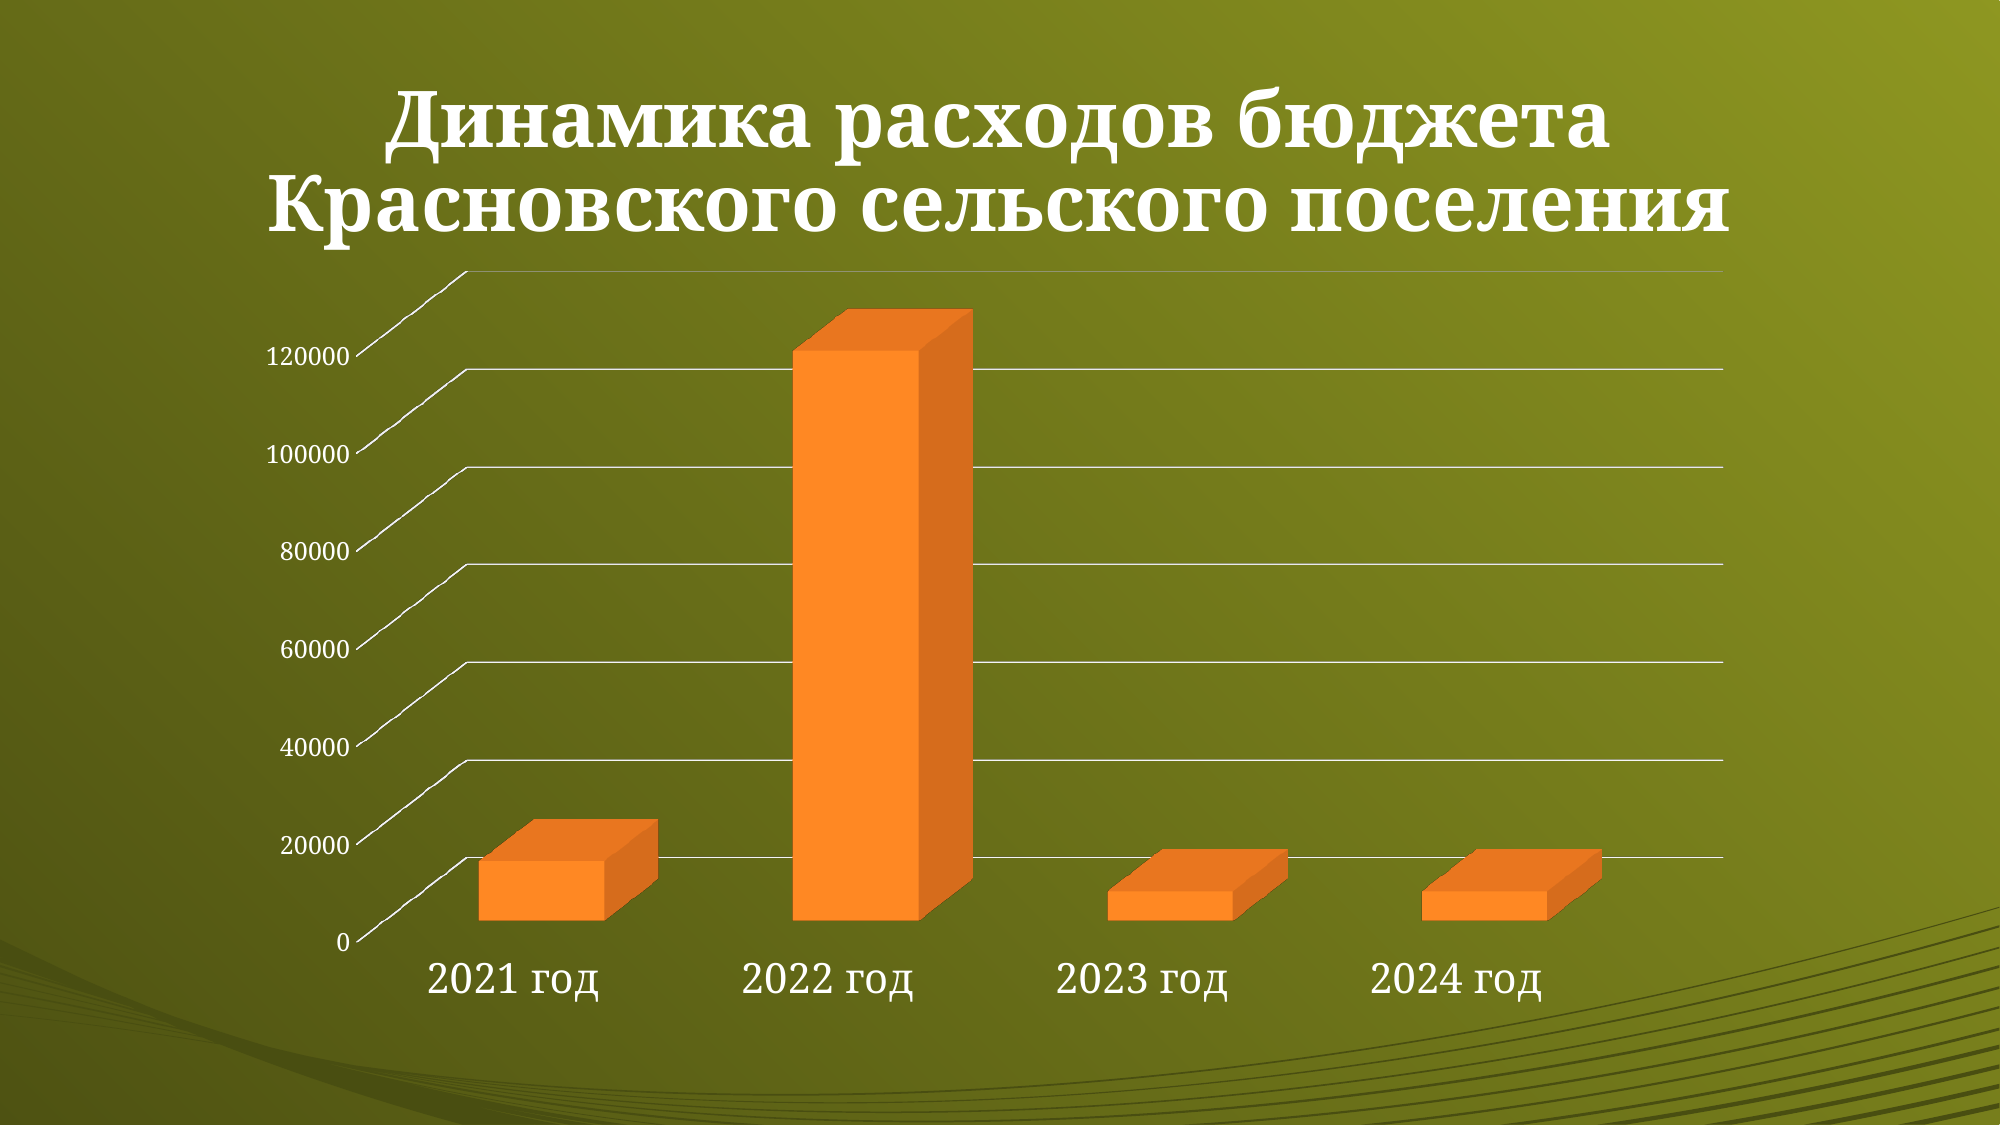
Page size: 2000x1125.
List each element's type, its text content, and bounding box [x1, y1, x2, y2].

title Динамика расходов бюджета Красновского сельского поселения [249, 65, 1750, 250]
chart [249, 256, 1750, 1024]
